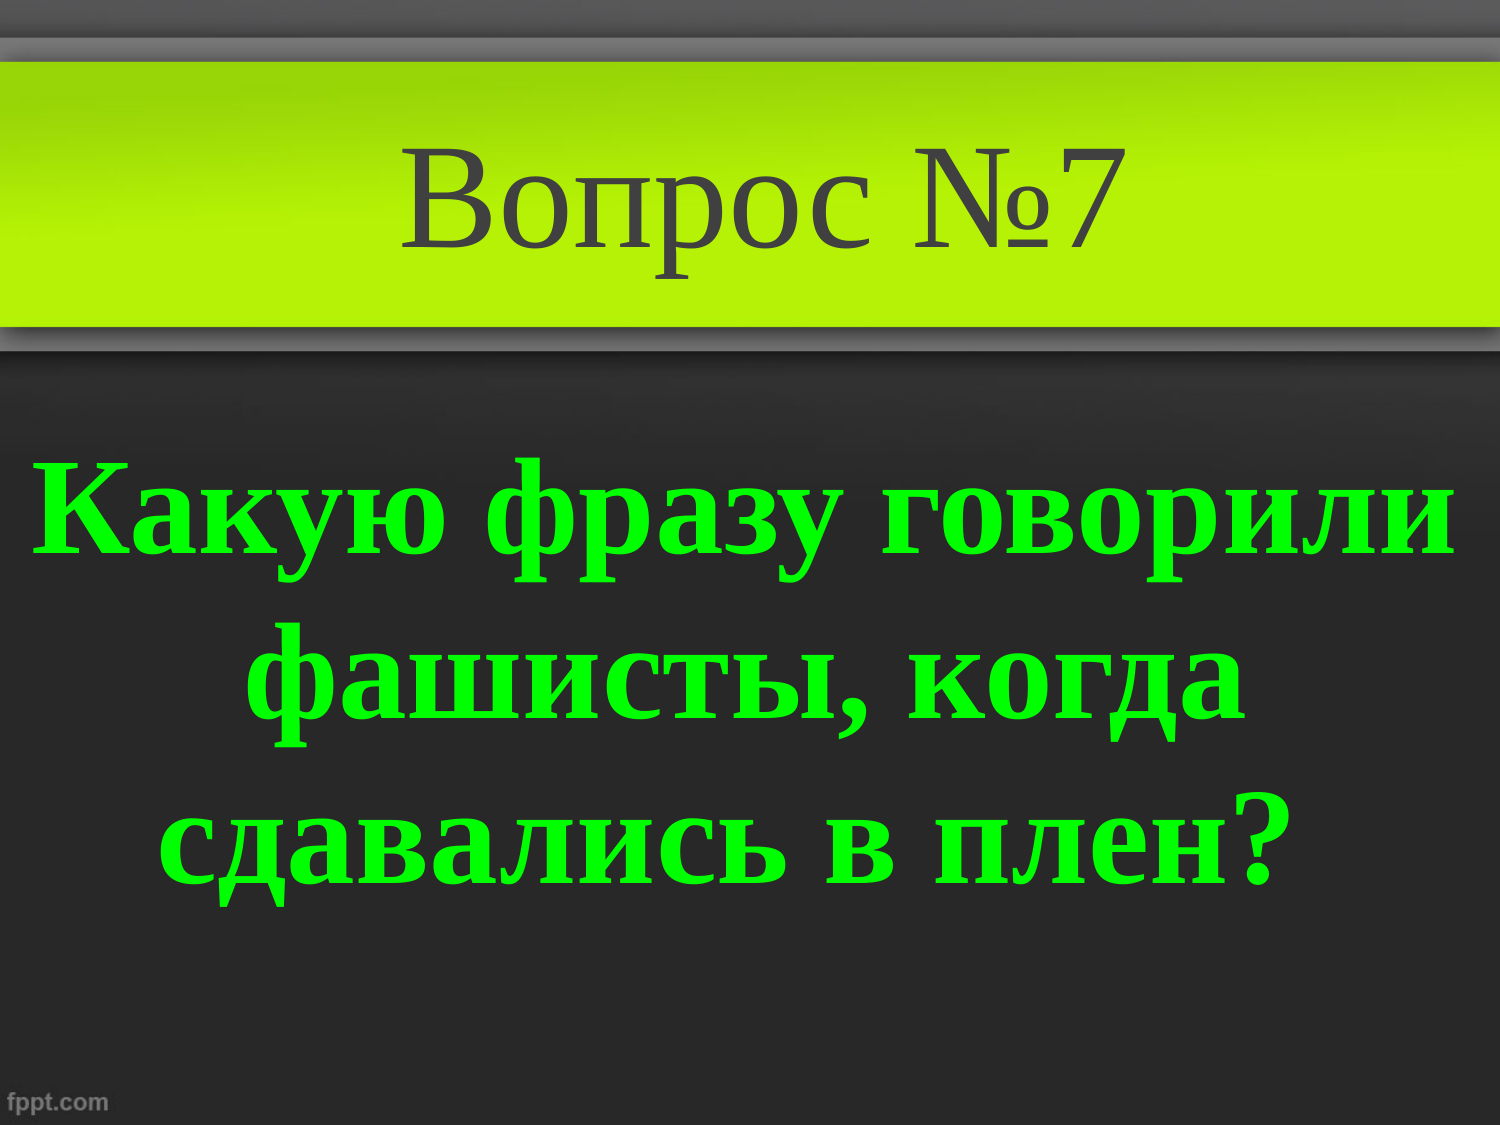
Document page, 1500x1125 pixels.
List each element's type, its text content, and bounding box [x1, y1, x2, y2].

text_box Какую фразу говорили фашисты, когда сдавались в плен? [4, 408, 1486, 919]
text_box Вопрос №7 [383, 89, 1199, 285]
picture [0, 0, 1500, 1125]
